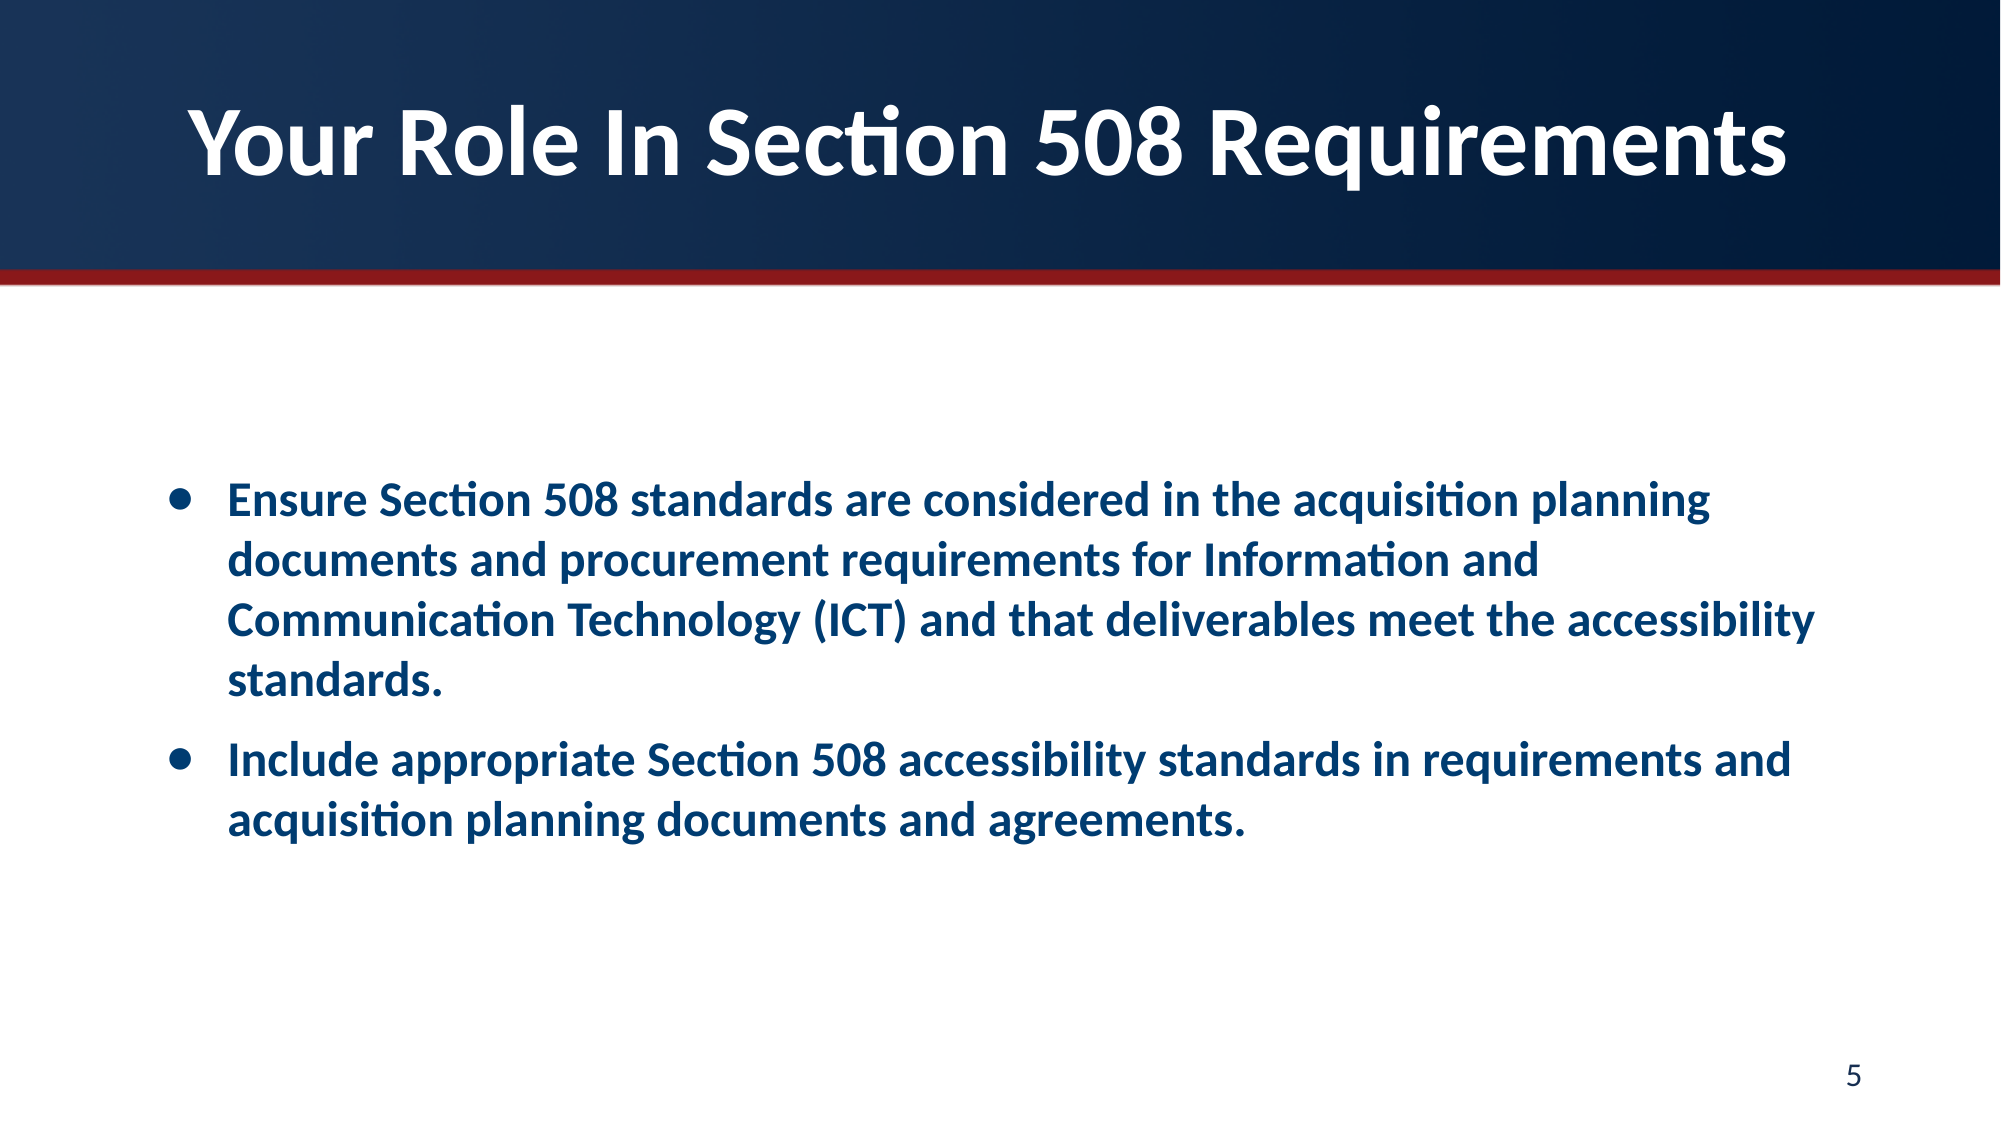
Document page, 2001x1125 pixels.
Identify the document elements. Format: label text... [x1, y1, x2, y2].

picture [0, 0, 2001, 1125]
list Ensure Section 508 standards are considered in the acquisition planning documents and procurement requirements for Information and Communication Technology (ICT) and that deliverables meet the accessibility standards. Include appropriate Section 508 accessibility standards in requirements and acquisition planning documents and agreements. [137, 299, 1863, 1014]
title Your Role In Section 508 Requirements [137, 30, 1863, 249]
slide_number 5 [1412, 1042, 1863, 1103]
